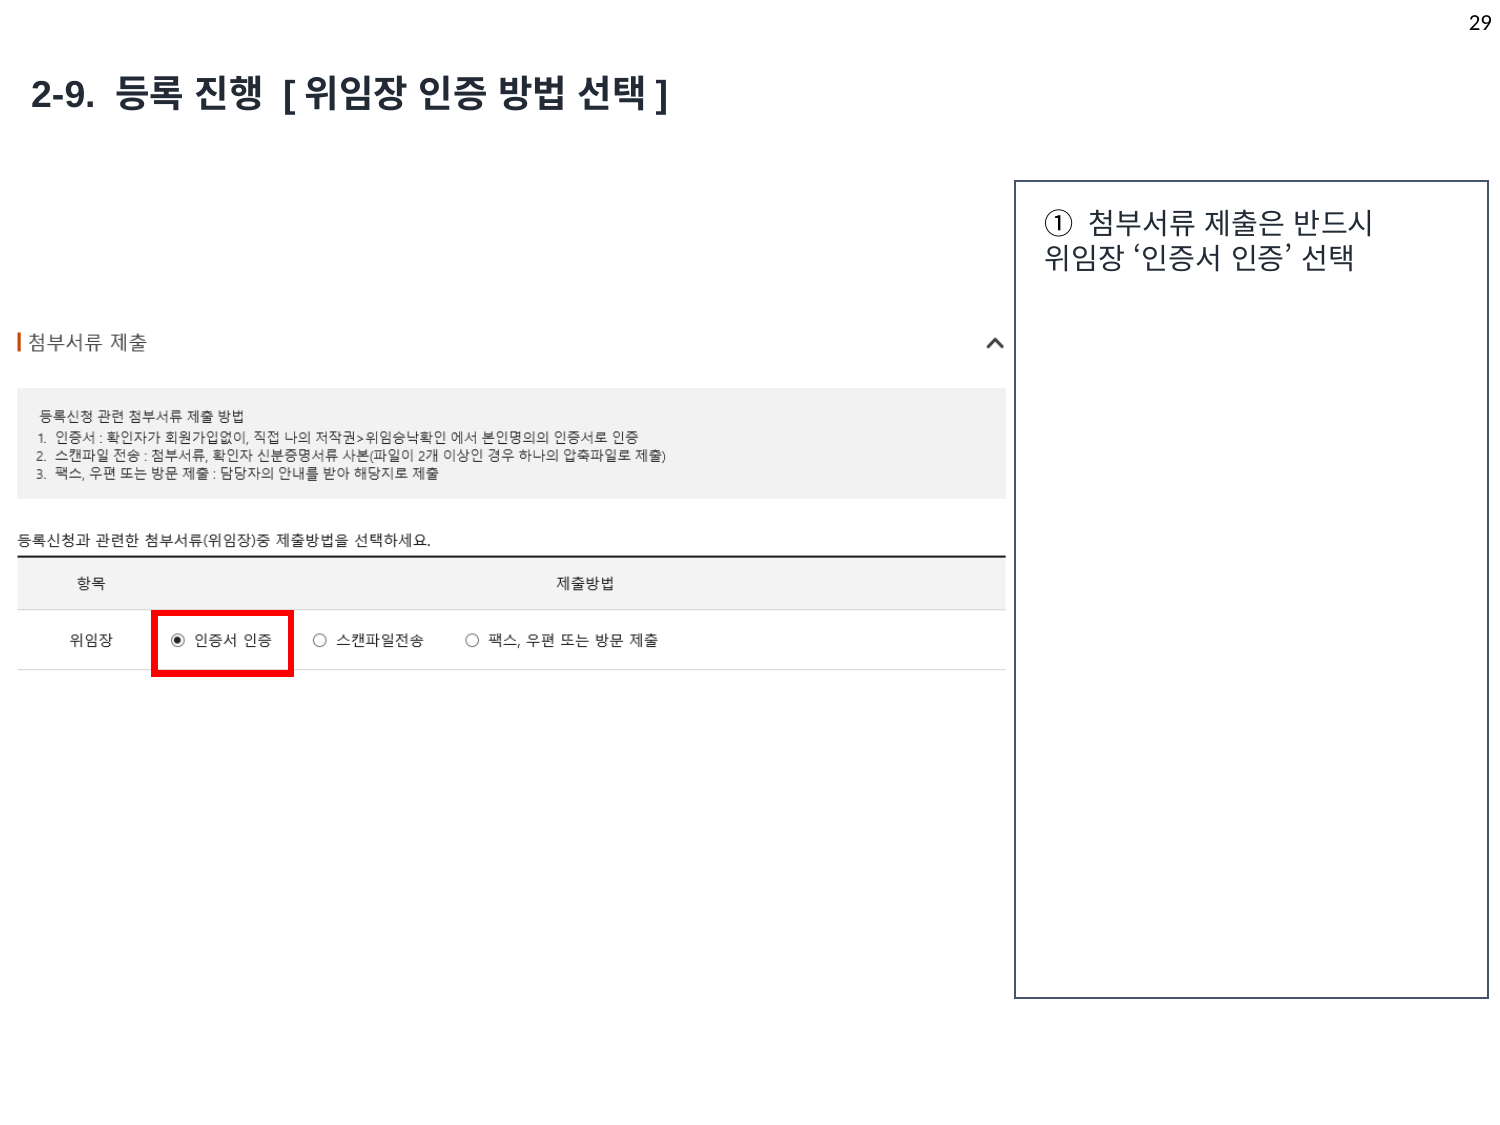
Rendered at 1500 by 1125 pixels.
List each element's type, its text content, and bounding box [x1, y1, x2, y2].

text_box ① 첨부서류 제출은 반드시 위임장 ‘인증서 인증’ 선택 [1029, 197, 1470, 283]
text_box 2-9. 등록 진행 [위임장 인증 방법 선택] [16, 62, 684, 123]
text_box 1 [1014, 180, 1489, 999]
text_box 29 [1453, 0, 1500, 43]
picture [6, 322, 1012, 685]
